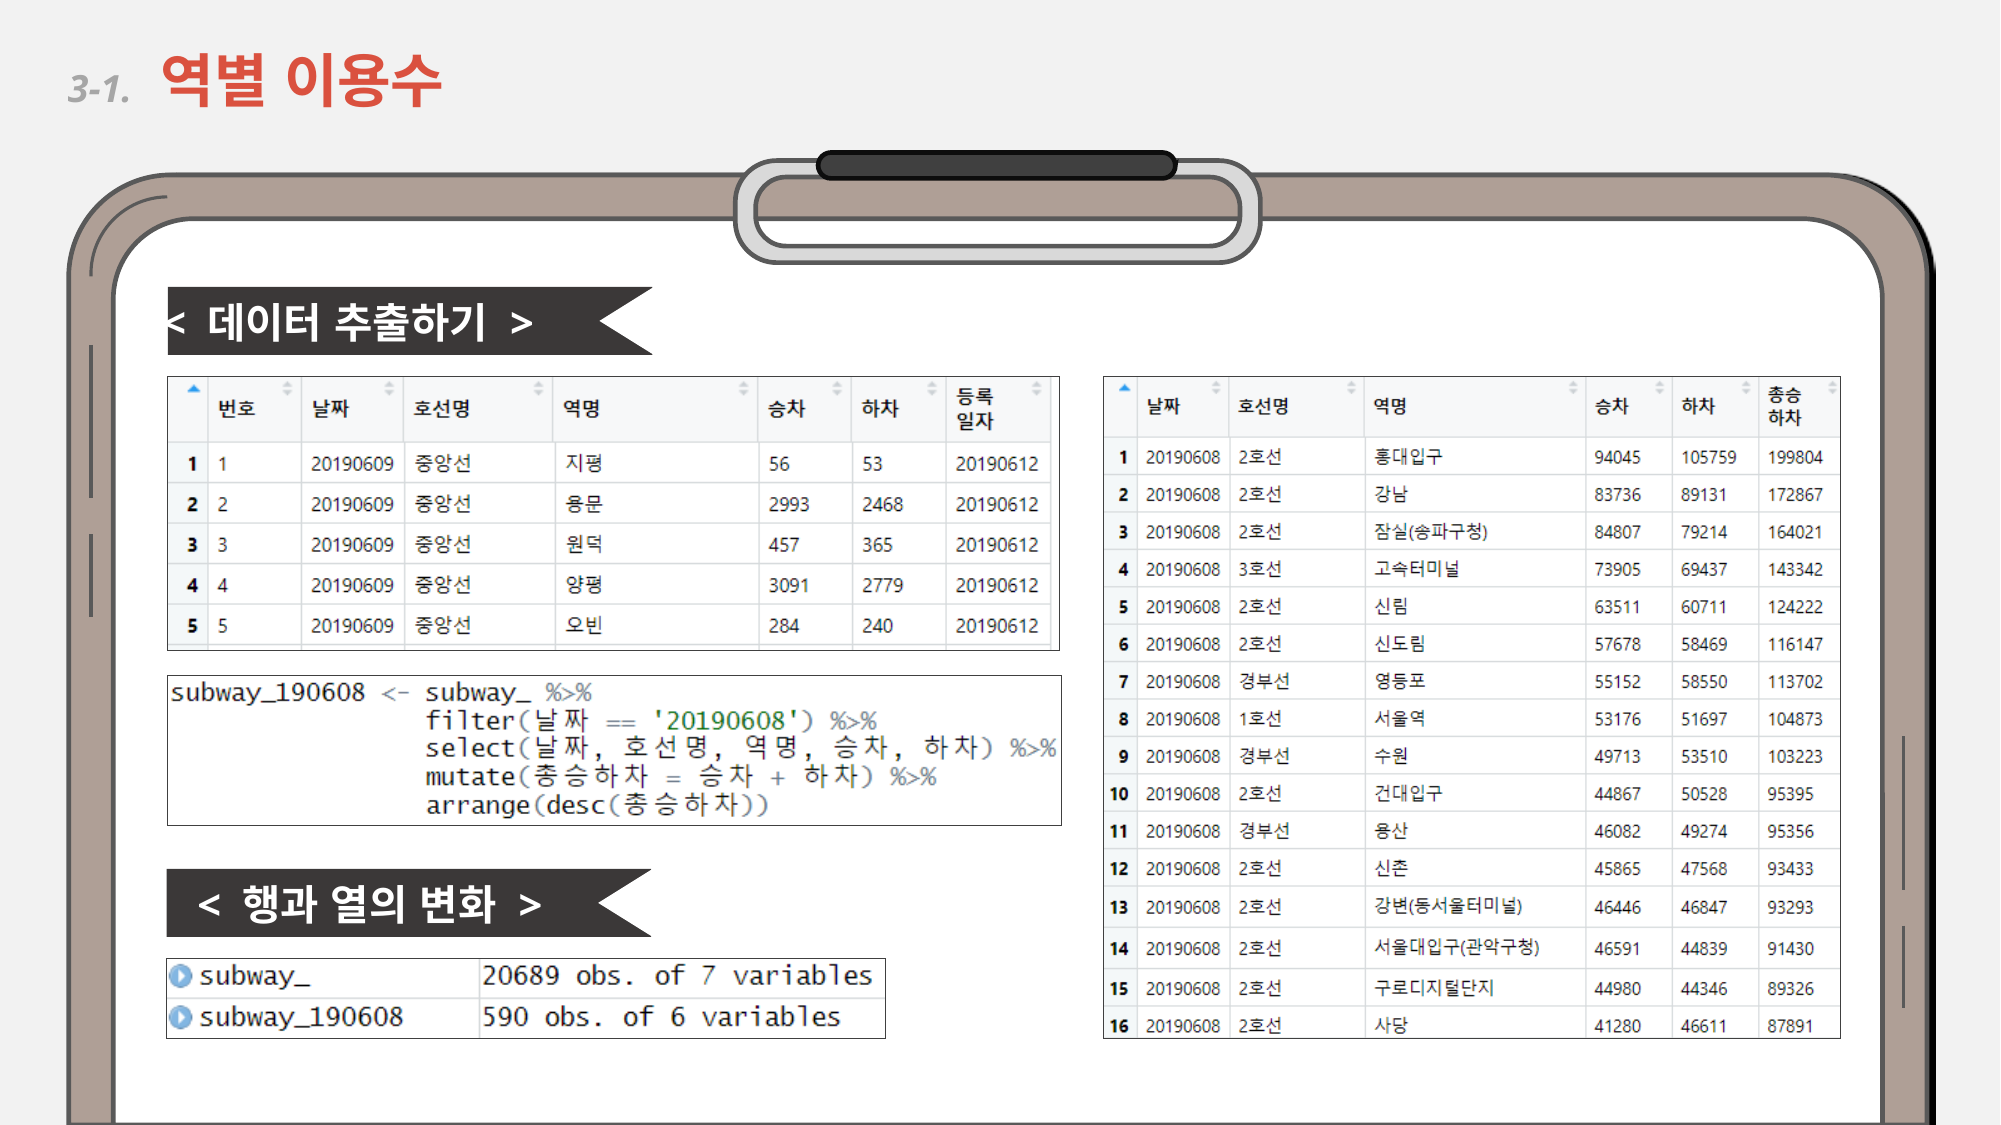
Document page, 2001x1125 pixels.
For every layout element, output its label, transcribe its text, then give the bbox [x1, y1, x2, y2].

picture [1103, 376, 1841, 1039]
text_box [68, 152, 1928, 1125]
picture [167, 376, 1060, 651]
text_box 3-1. 역별 이용수 [53, 1, 1060, 122]
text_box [166, 868, 653, 937]
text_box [167, 286, 654, 355]
picture [166, 958, 886, 1039]
picture [167, 675, 1062, 826]
